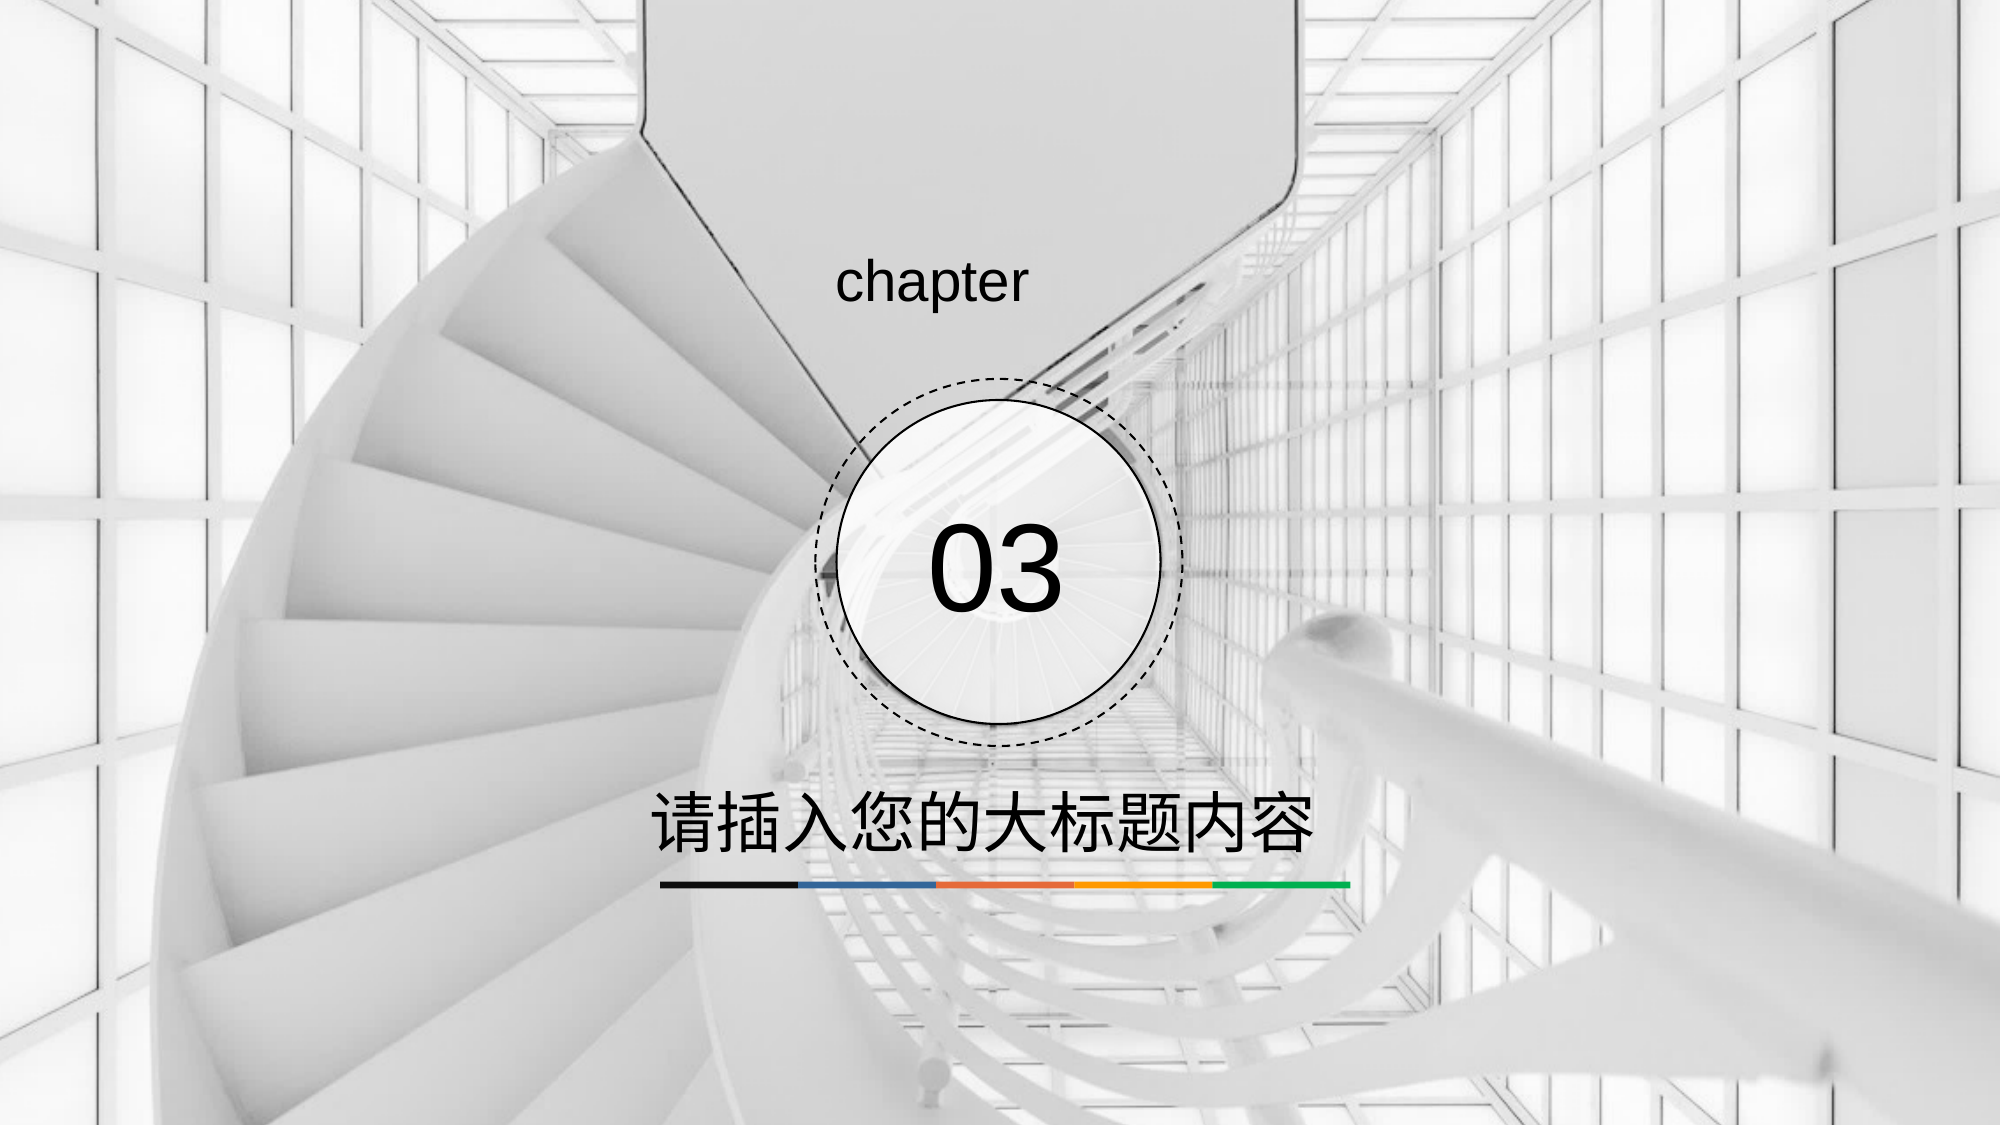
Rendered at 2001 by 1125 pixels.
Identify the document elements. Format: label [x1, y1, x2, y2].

text_box [634, 782, 1360, 896]
picture [0, 0, 2000, 1125]
